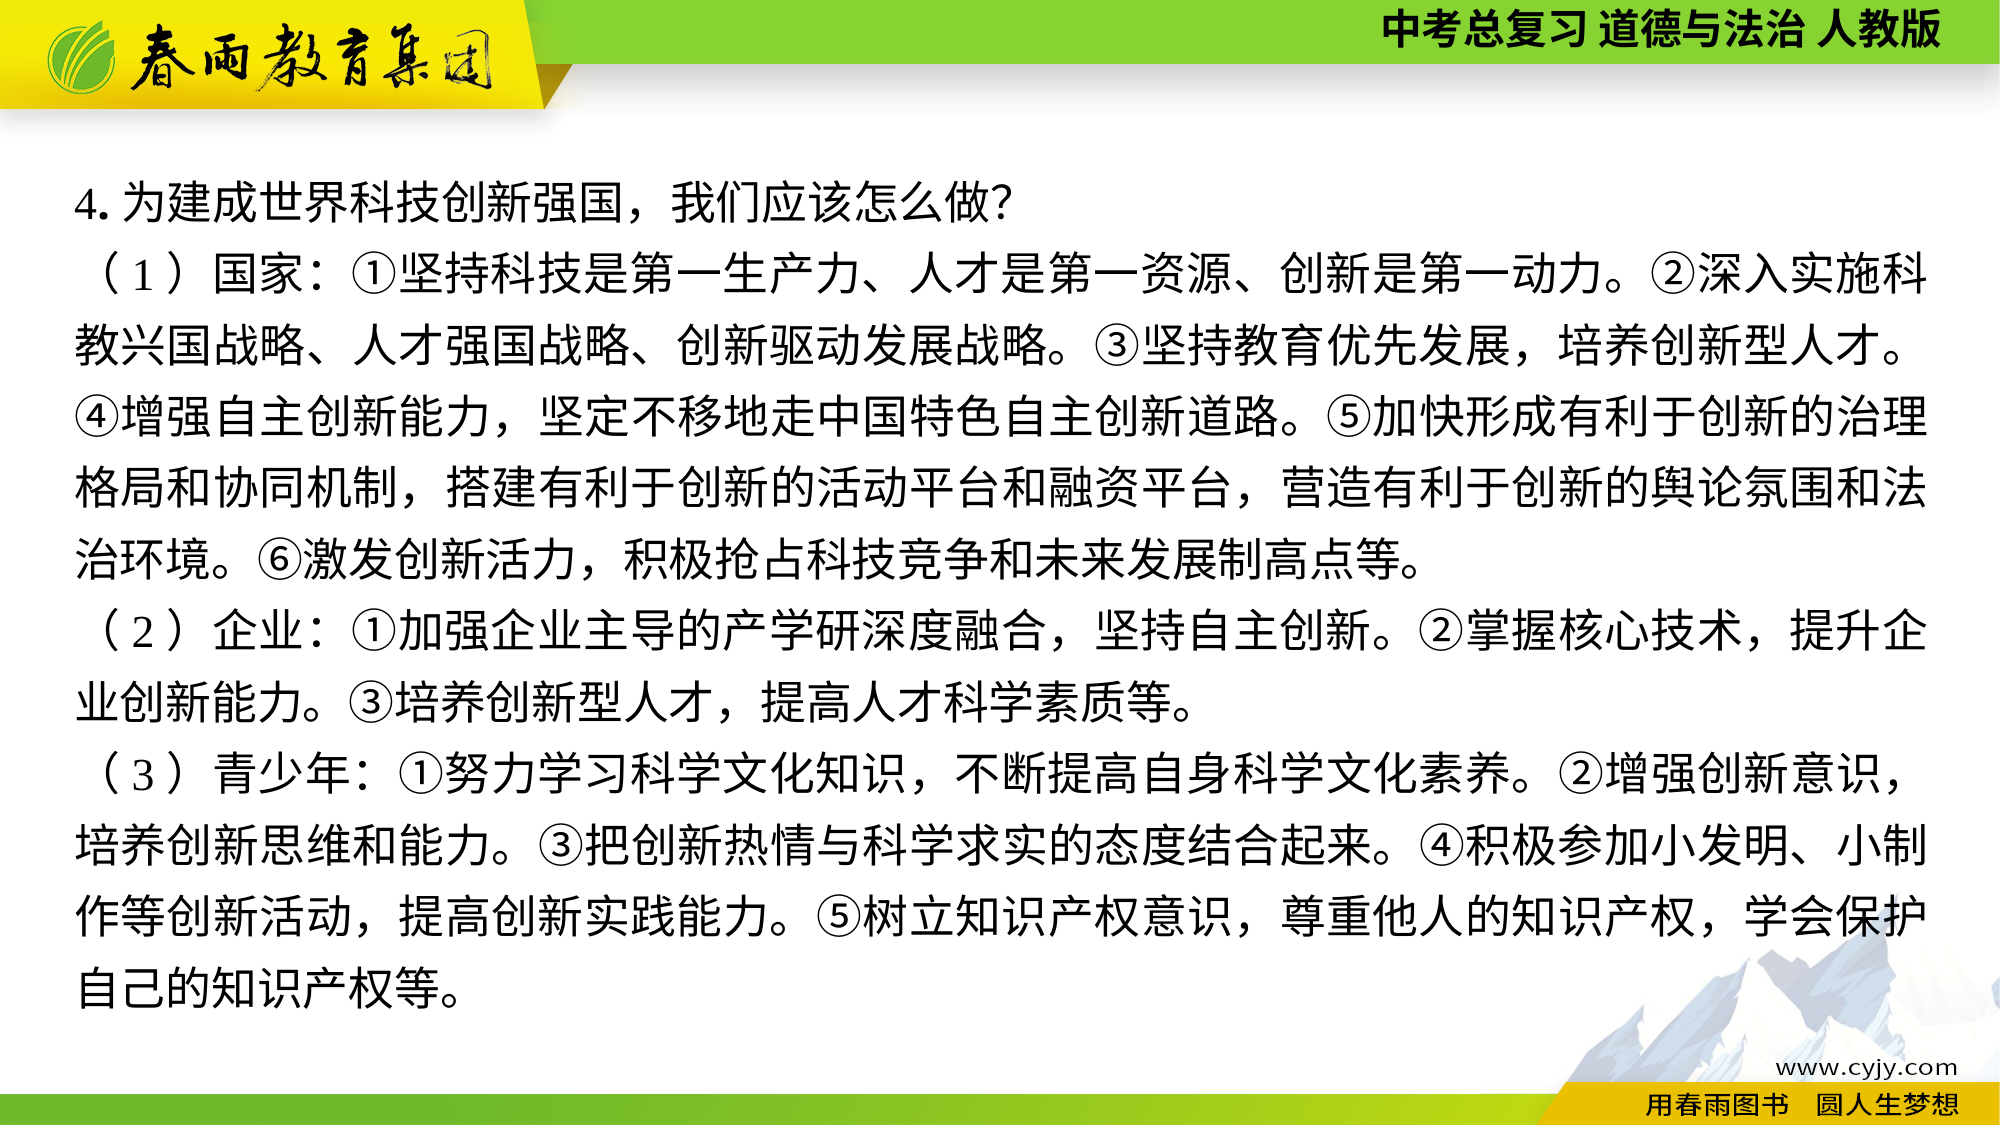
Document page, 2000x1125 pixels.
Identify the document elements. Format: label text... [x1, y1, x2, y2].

list 4.为建成世界科技创新强国，我们应该怎么做？ （1）国家：①坚持科技是第一生产力、人才是第一资源、创新是第一动力。②深入实施科教兴国战略、人才强国战略、创新驱动发展战略。③坚持教育优先发展，培养创新型人才。④增强自主创新能力，坚定不移地走中国特色自主创新道路。⑤加快形成有利于创新的治理格局和协同机制，搭建有利于创新的活动平台和融资平台，营造有利于创新的舆论氛围和法治环境。⑥激发创新活力，积极抢占科技竞争和未来发展制高点等。 （2）企业：①加强企业主导的产学研深度融合，坚持自主创新。②掌握核心技术，提升企业创新能力。③培养创新型人才，提高人才科学素质等。 （3）青少年：①努力学习科学文化知识，不断提高自身科学文化素养。②增强创新意识，培养创新思维和能力。③把创新热情与科学求实的态度结合起来。④积极参加小发明、小制作等创新活动，提高创新实践能力。⑤树立知识产权意识，尊重他人的知识产权，学会保护自己的知识产权等。 [59, 149, 1944, 1024]
picture [0, 0, 2000, 1125]
